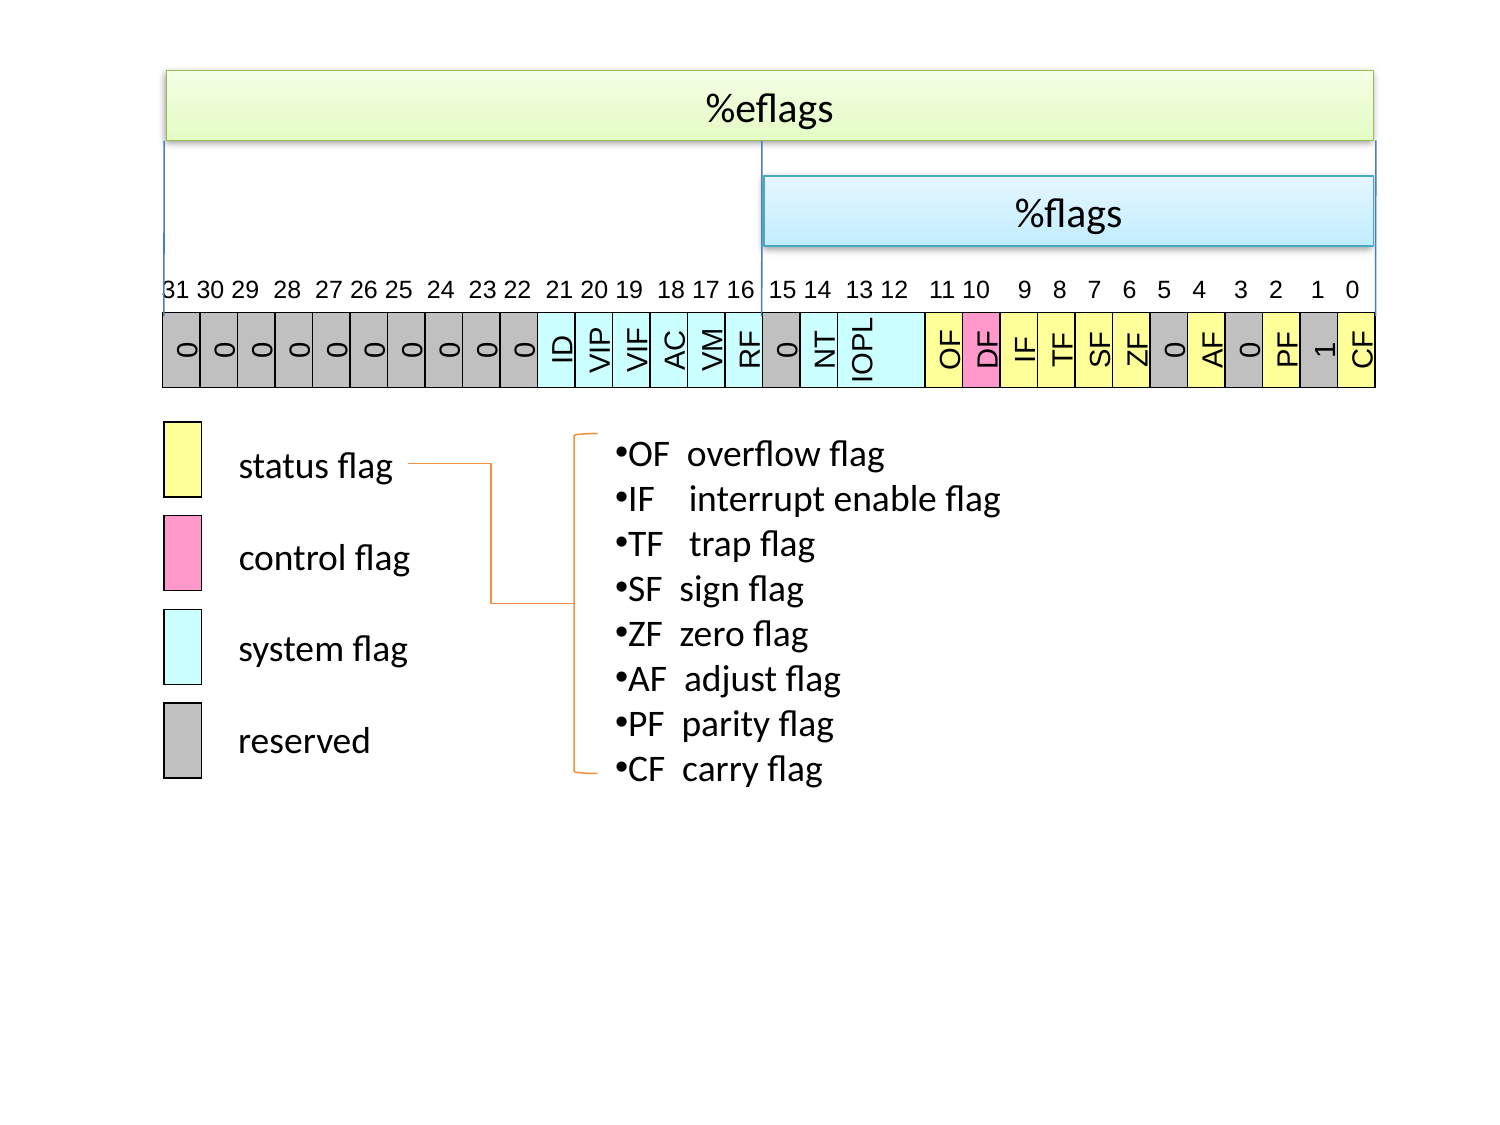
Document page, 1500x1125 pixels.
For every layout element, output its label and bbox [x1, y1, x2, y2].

text_box [149, 70, 1377, 801]
